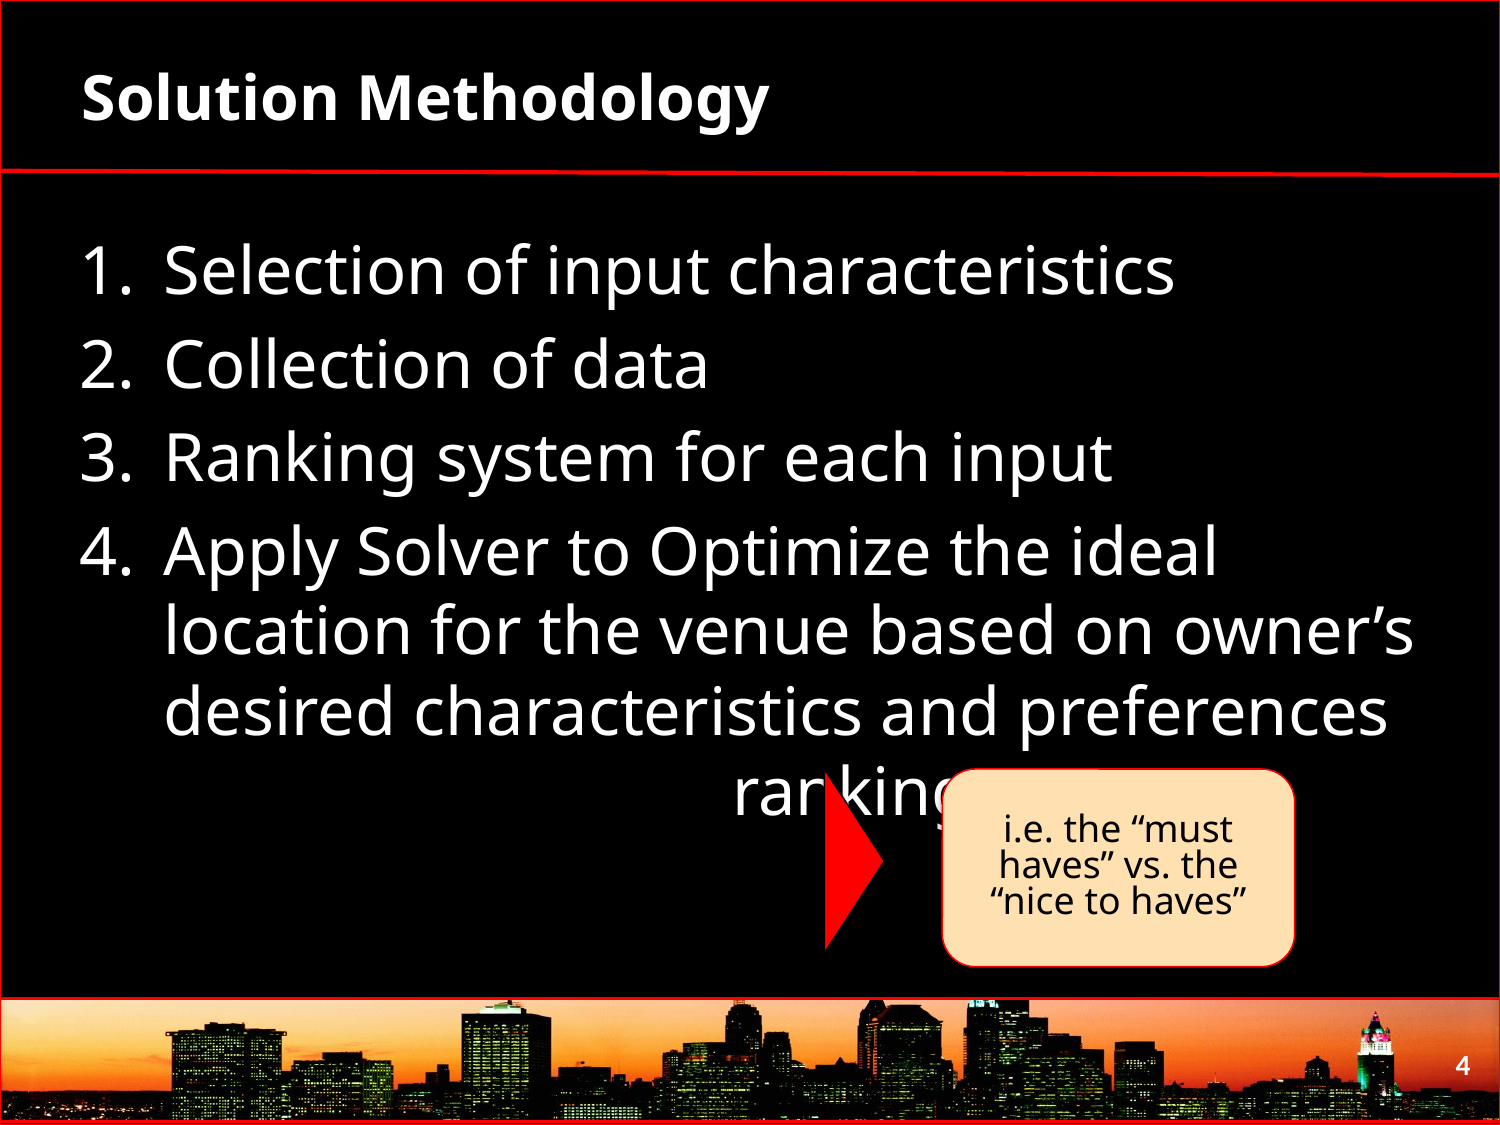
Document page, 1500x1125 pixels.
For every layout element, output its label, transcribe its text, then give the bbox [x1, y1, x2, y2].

text_box [823, 768, 885, 954]
text_box i.e. the “must haves” vs. the “nice to haves” [941, 768, 1296, 968]
list Selection of input characteristics Collection of data Ranking system for each input Apply Solver to Optimize the ideal location for the venue based on owner’s desired characteristics and preferences rankings [64, 220, 1457, 925]
title Solution Methodology [66, 45, 1417, 146]
picture [1, 1000, 1499, 1120]
